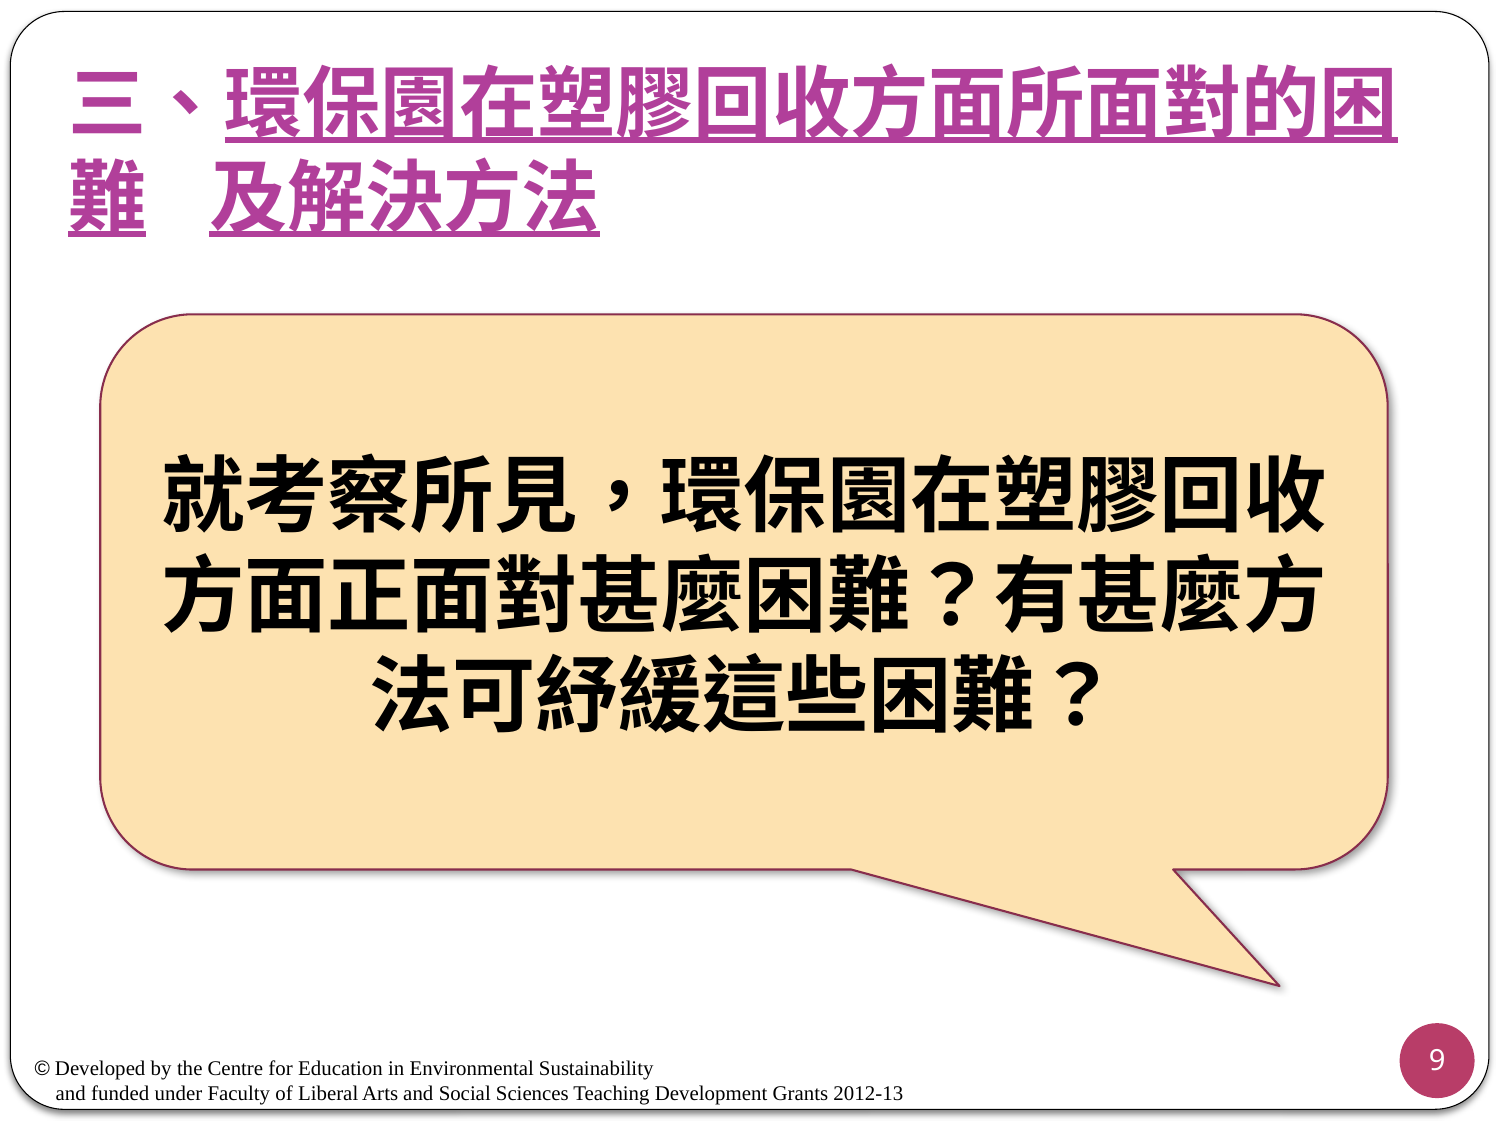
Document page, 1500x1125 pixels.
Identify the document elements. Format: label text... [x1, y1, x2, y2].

title 三、環保園在塑膠回收方面所面對的困難 及解決方法 [52, 44, 1448, 351]
text_box © Developed by the Centre for Education in Environmental Sustainability and funded under Faculty of Liberal Arts and Social Sciences Teaching Development Grants 2012-13 [19, 1047, 924, 1112]
slide_number 9 [1399, 1023, 1475, 1099]
text_box 就考察所見，環保園在塑膠回收方面正面對甚麼困難？有甚麼方法可紓緩這些困難？ [99, 313, 1389, 988]
